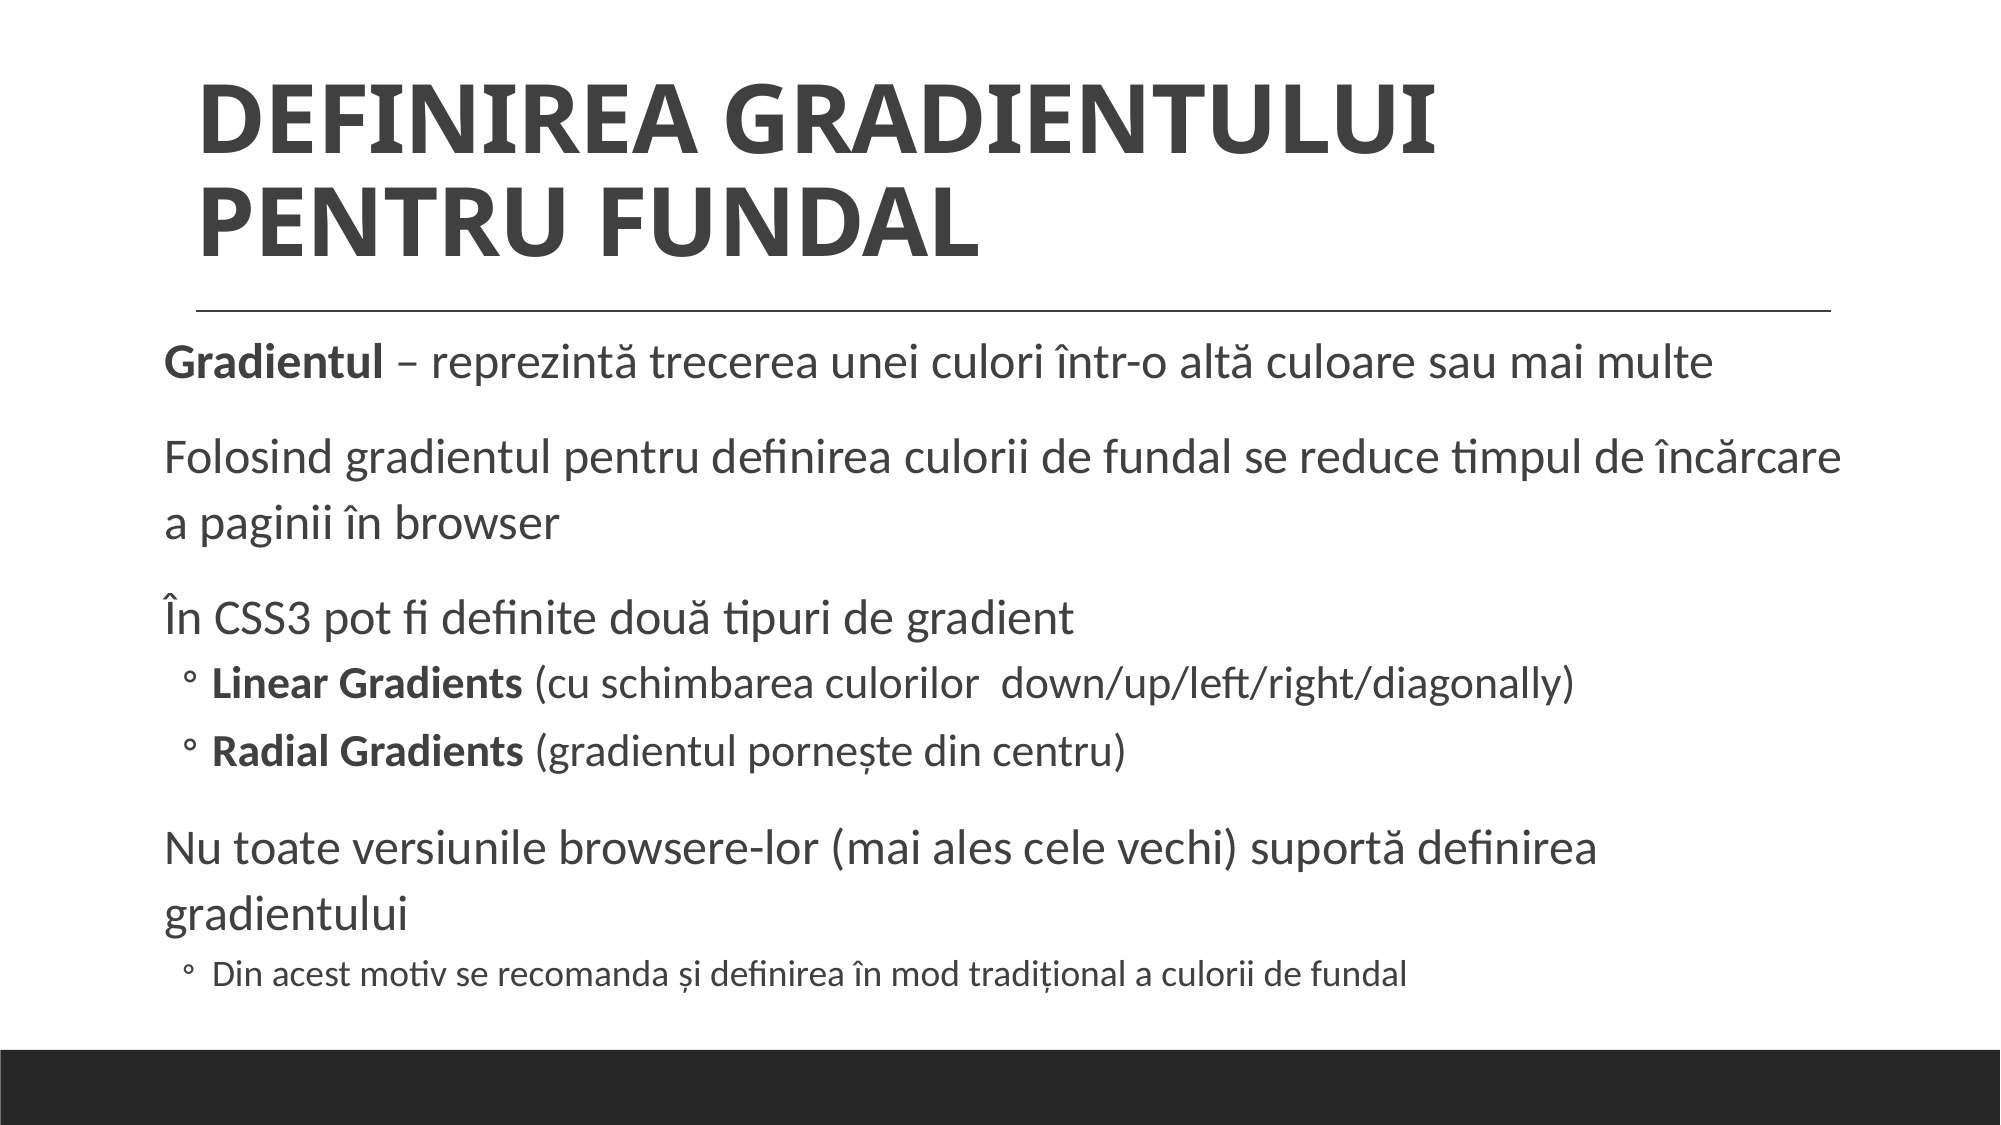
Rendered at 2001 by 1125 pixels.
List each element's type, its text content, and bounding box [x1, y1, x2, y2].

title DEFINIREA GRADIENTULUI PENTRU FUNDAL [180, 47, 1830, 285]
list Gradientul – reprezintă trecerea unei culori într-o altă culoare sau mai multe Folosind gradientul pentru definirea culorii de fundal se reduce timpul de încărcare a paginii în browser În CSS3 pot fi definite două tipuri de gradient Linear Gradients (cu schimbarea culorilor down/up/left/right/diagonally) Radial Gradients (gradientul porneşte din centru) Nu toate versiunile browsere-lor (mai ales cele vechi) suportă definirea gradientului Din acest motiv se recomanda și definirea în mod tradițional a culorii de fundal [149, 314, 1851, 1056]
